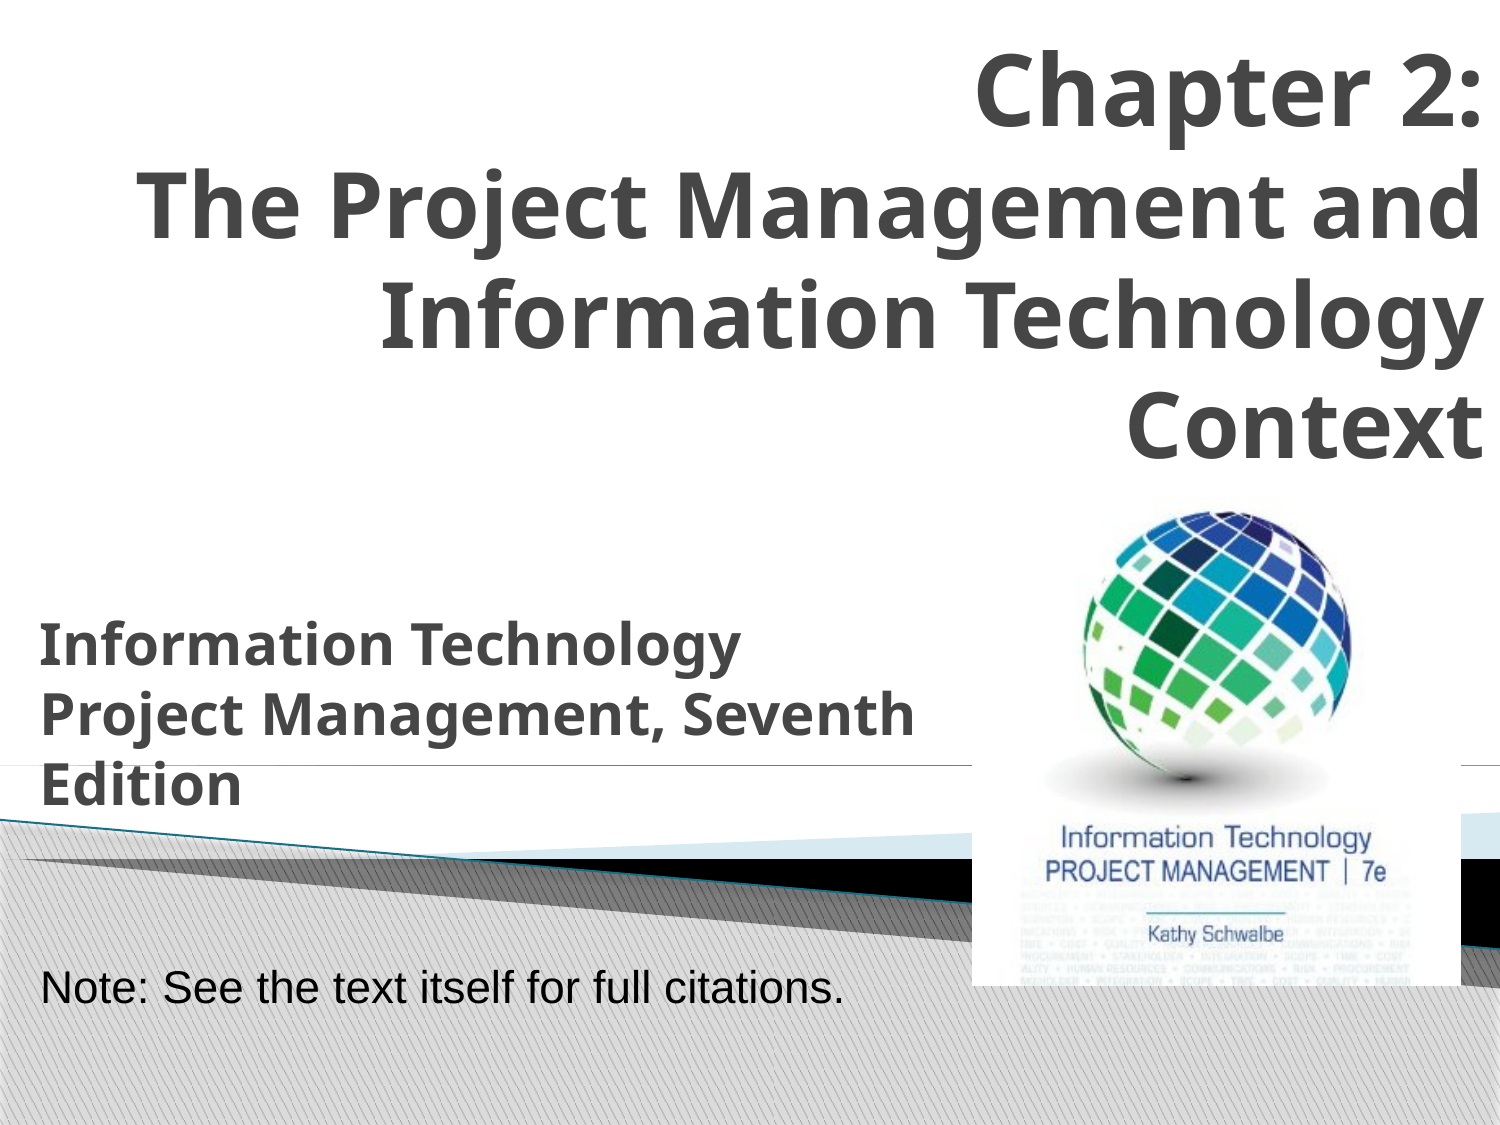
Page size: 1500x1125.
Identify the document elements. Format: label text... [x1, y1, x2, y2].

picture [5, 497, 1500, 989]
title Chapter 2: The Project Management and Information Technology Context [0, 262, 1500, 484]
text_box Information Technology Project Management, Seventh Edition [24, 599, 966, 822]
text_box Note: See the text itself for full citations. [25, 950, 861, 1020]
